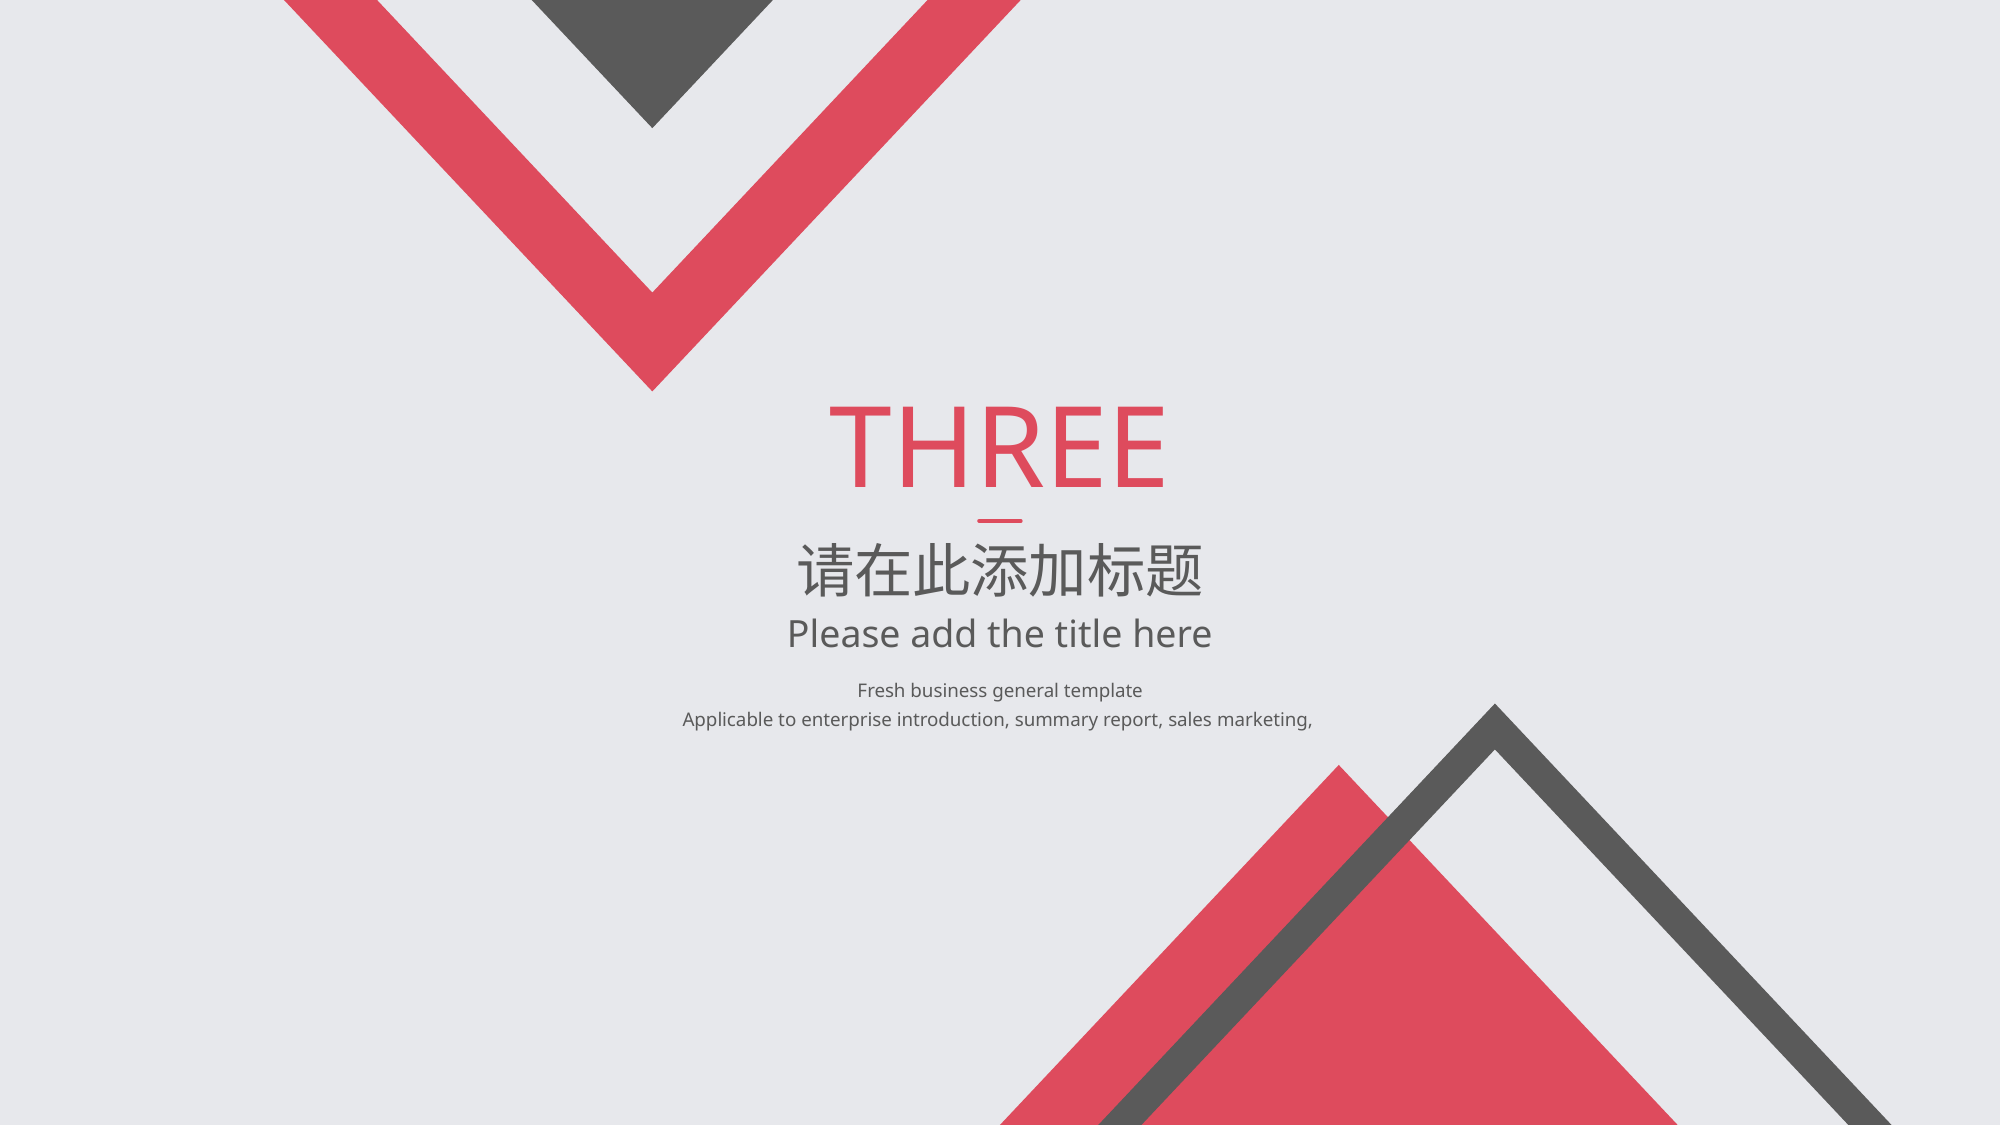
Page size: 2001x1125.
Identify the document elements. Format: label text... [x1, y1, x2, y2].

text_box THREE [725, 367, 1275, 518]
text_box [1144, 841, 1680, 1125]
text_box [998, 763, 1388, 1125]
text_box [1096, 702, 1894, 1125]
text_box Fresh business general template Applicable to enterprise introduction, summary report, sales marketing, [624, 664, 1375, 738]
text_box Please add the title here [771, 612, 1228, 663]
text_box [282, 0, 1023, 393]
text_box [530, 0, 775, 130]
text_box 请在此添加标题 [709, 526, 1291, 612]
